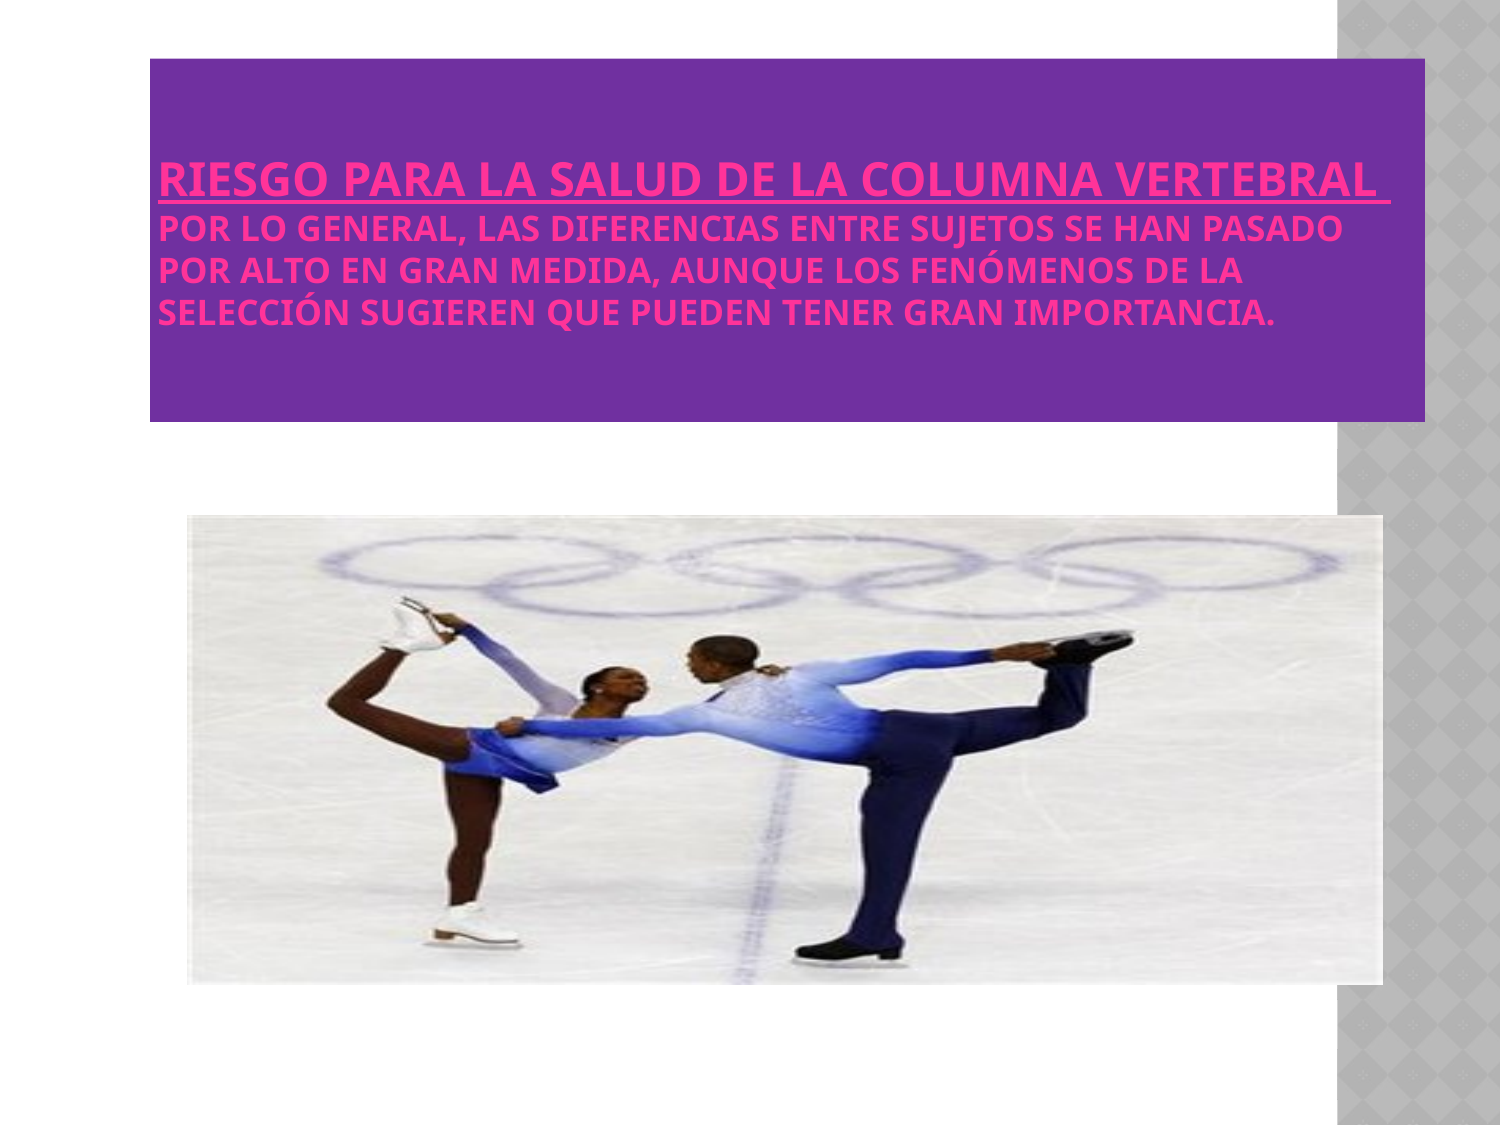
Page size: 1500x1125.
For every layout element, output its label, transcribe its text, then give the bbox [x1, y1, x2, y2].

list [187, 515, 1384, 985]
title Riesgo para la salud de la columna vertebral Por lo general, las diferencias entre sujetos se han pasado por alto en gran medida, aunque los fenómenos de la selección sugieren que pueden tener gran importancia. [150, 58, 1425, 422]
